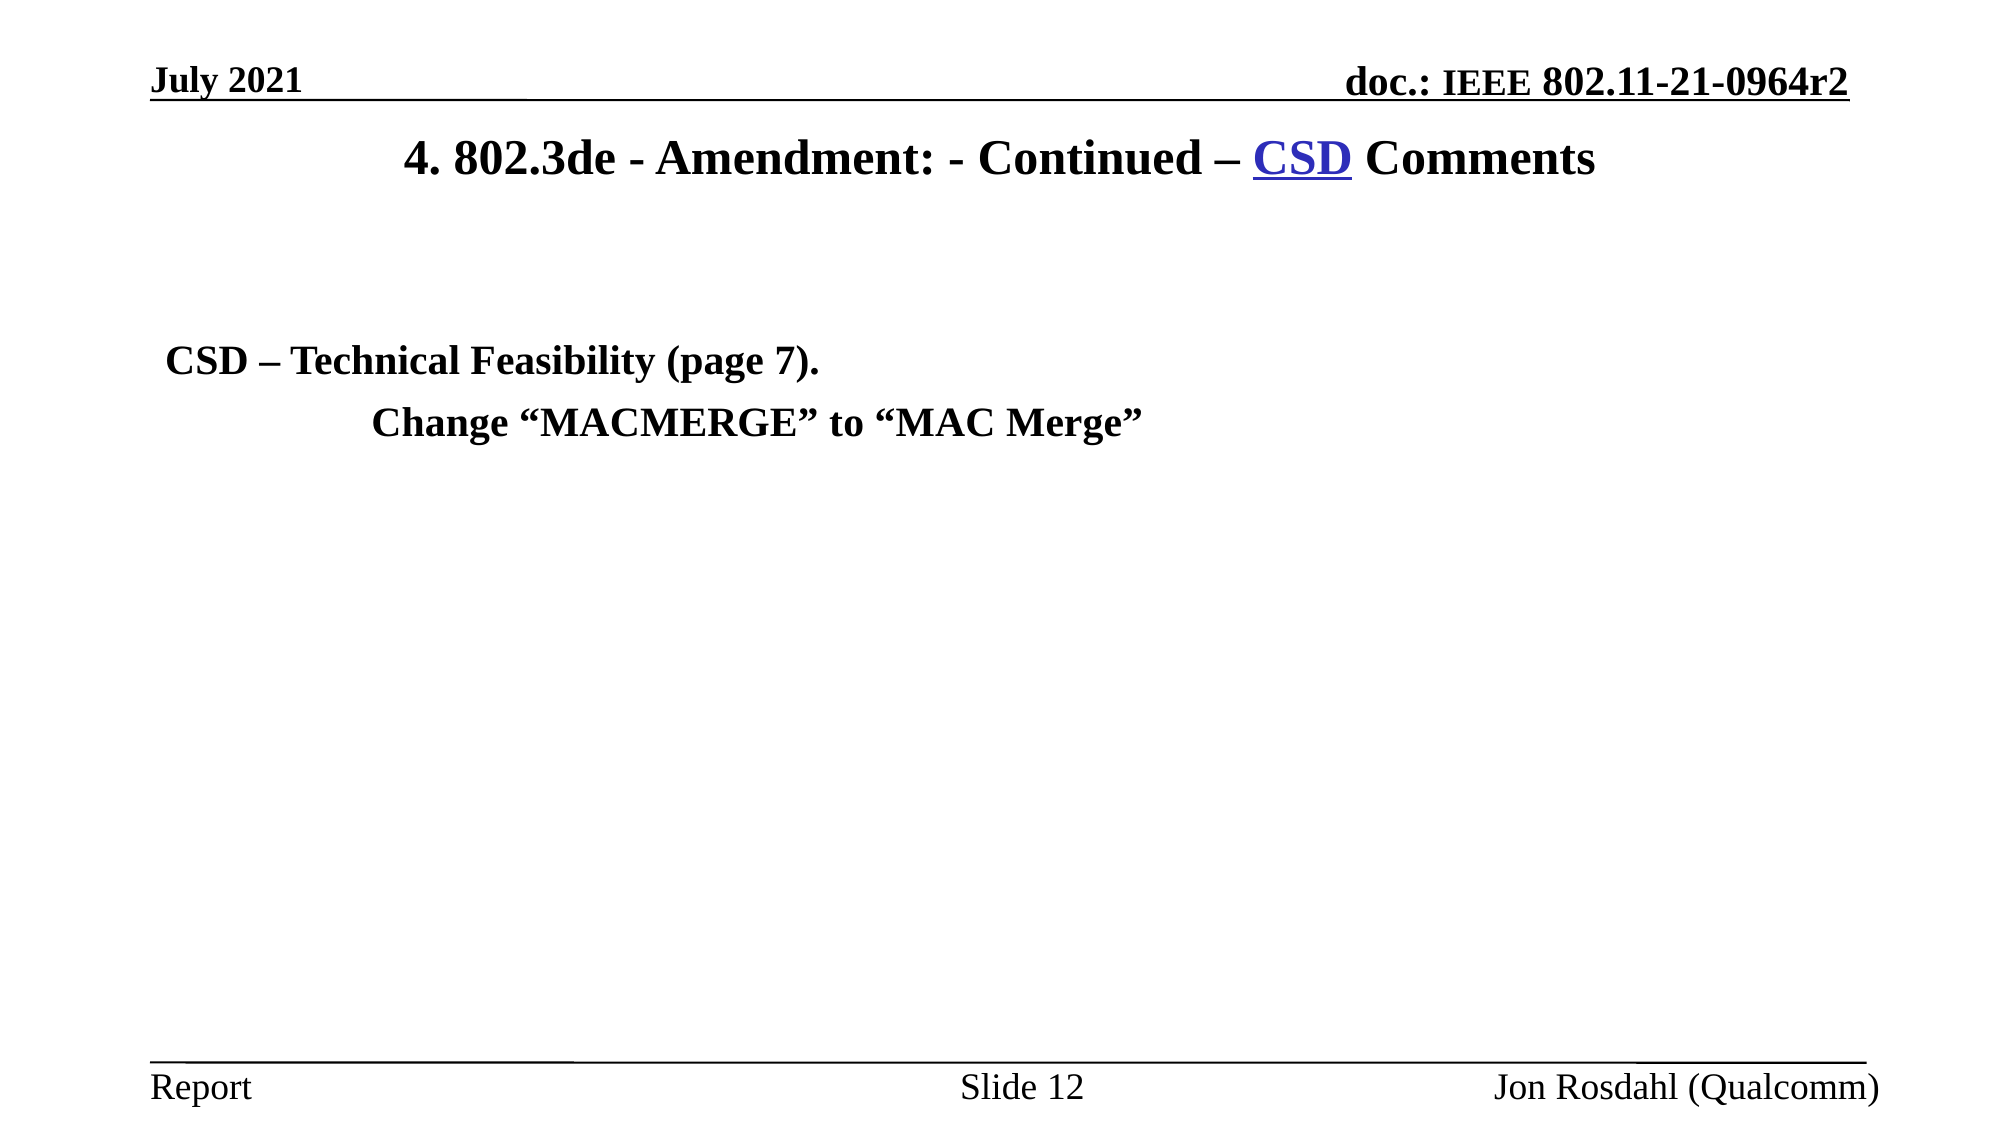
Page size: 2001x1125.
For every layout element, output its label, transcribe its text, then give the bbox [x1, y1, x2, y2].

list CSD – Technical Feasibility (page 7). Change “MACMERGE” to “MAC Merge” [149, 324, 1850, 1000]
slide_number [149, 49, 431, 100]
slide_number Slide 12 [950, 1061, 1095, 1125]
title 4. 802.3de - Amendment: - Continued – CSD Comments [149, 112, 1850, 197]
footer Jon Rosdahl (Qualcomm) [1436, 1061, 1881, 1108]
